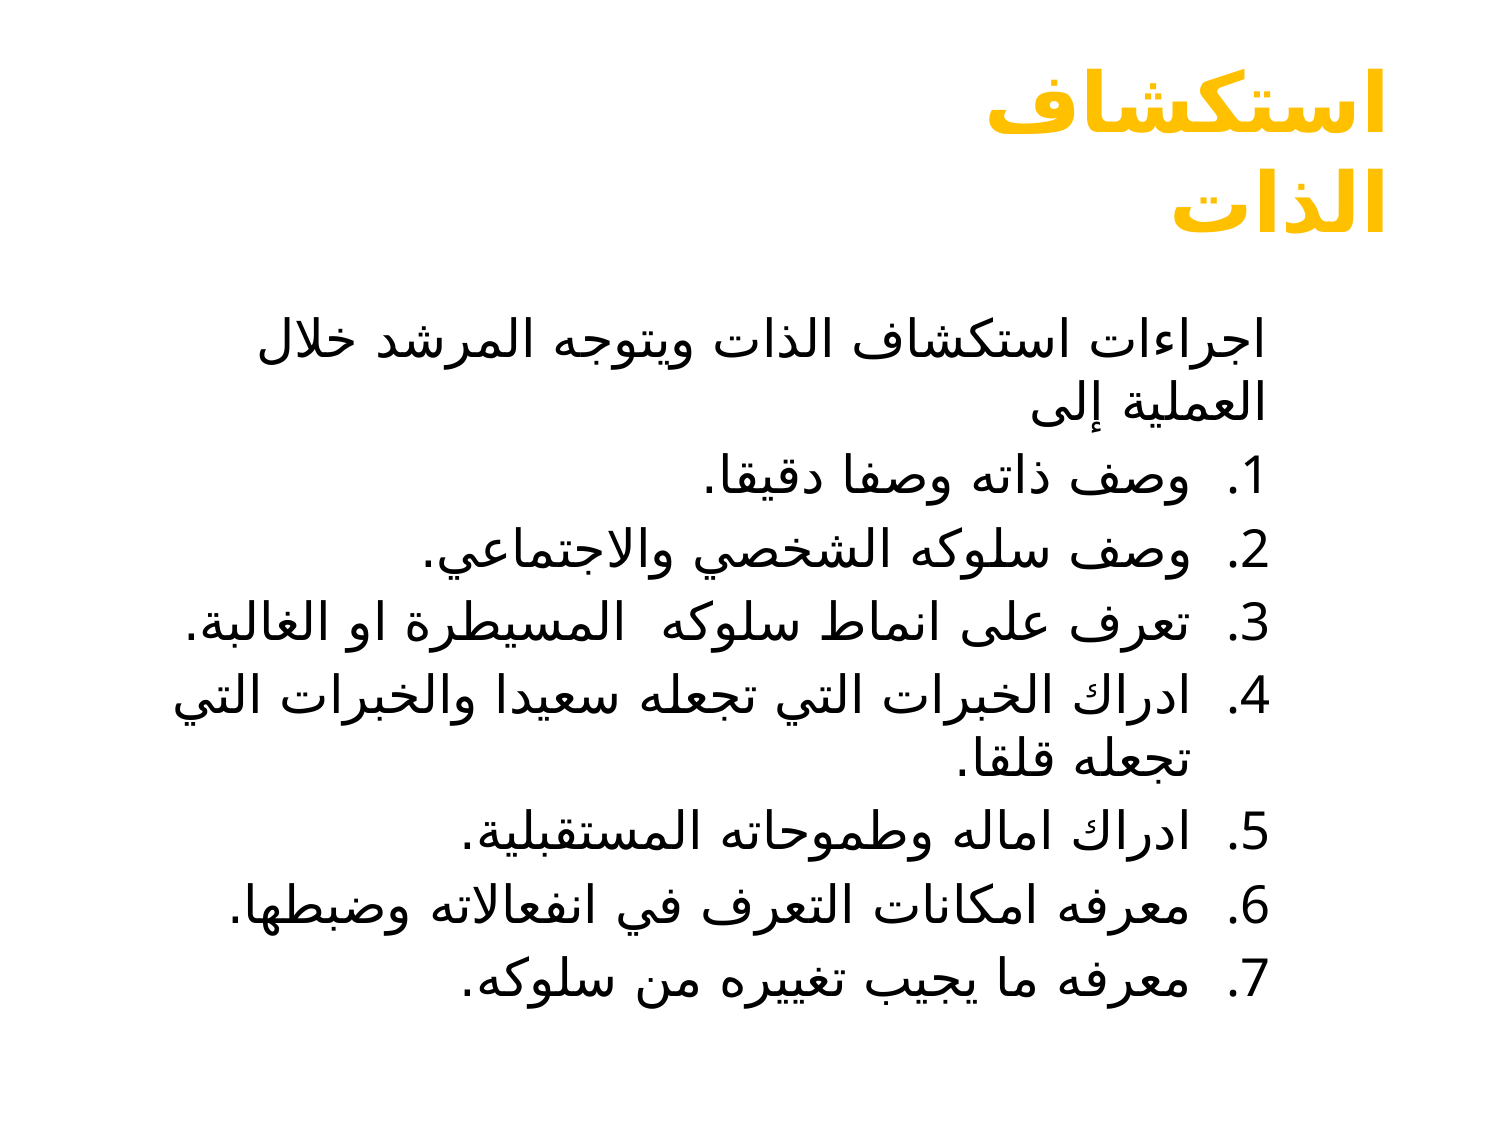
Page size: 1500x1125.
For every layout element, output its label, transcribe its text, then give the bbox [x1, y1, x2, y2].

text_box استكشاف الذات [925, 76, 1414, 222]
text_box اجراءات استكشاف الذات ويتوجه المرشد خلال العملية إلى وصف ذاته وصفا دقيقا. وصف سلوكه الشخصي والاجتماعي. تعرف على انماط سلوكه المسيطرة او الغالبة. ادراك الخبرات التي تجعله سعيدا والخبرات التي تجعله قلقا. ادراك اماله وطموحاته المستقبلية. معرفه امكانات التعرف في انفعالاته وضبطها. معرفه ما يجيب تغييره من سلوكه. [112, 297, 1284, 1024]
